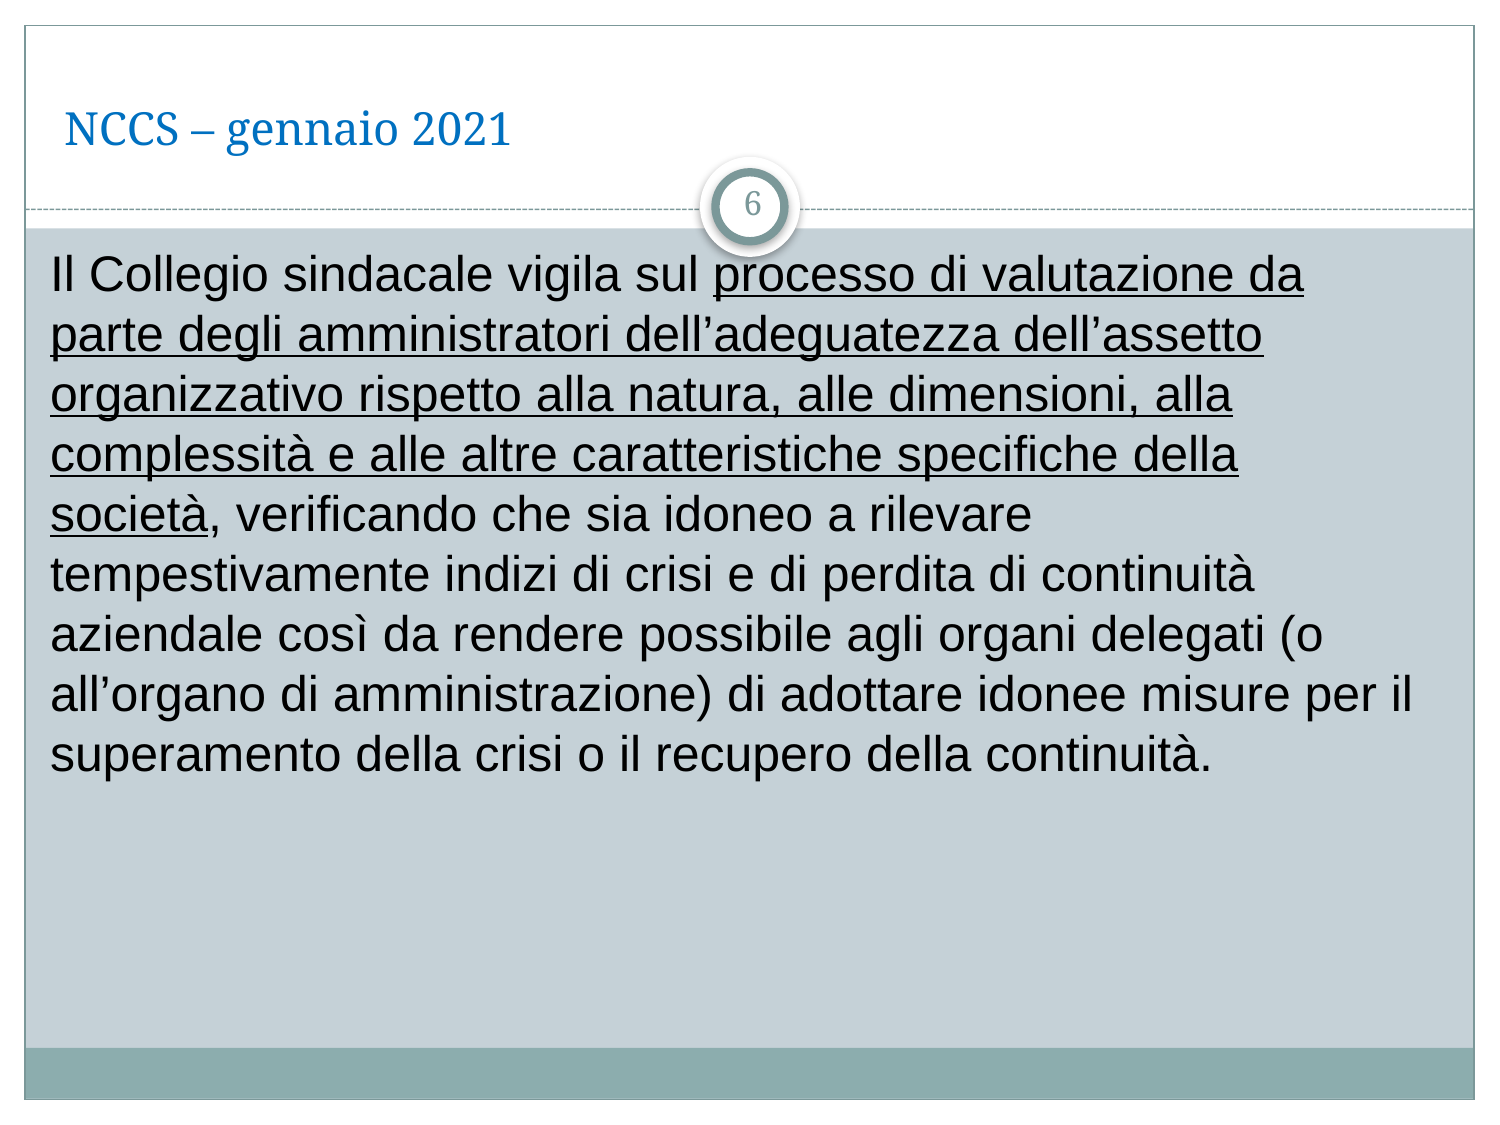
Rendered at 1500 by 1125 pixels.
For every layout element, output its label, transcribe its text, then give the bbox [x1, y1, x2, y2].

slide_number 6 [715, 168, 791, 241]
title NCCS – gennaio 2021 [49, 37, 1450, 162]
list Il Collegio sindacale vigila sul processo di valutazione da parte degli amministratori dell’adeguatezza dell’assetto organizzativo rispetto alla natura, alle dimensioni, alla complessità e alle altre caratteristiche specifiche della società, verificando che sia idoneo a rilevare tempestivamente indizi di crisi e di perdita di continuità aziendale così da rendere possibile agli organi delegati (o all’organo di amministrazione) di adottare idonee misure per il superamento della crisi o il recupero della continuità. [35, 234, 1431, 985]
